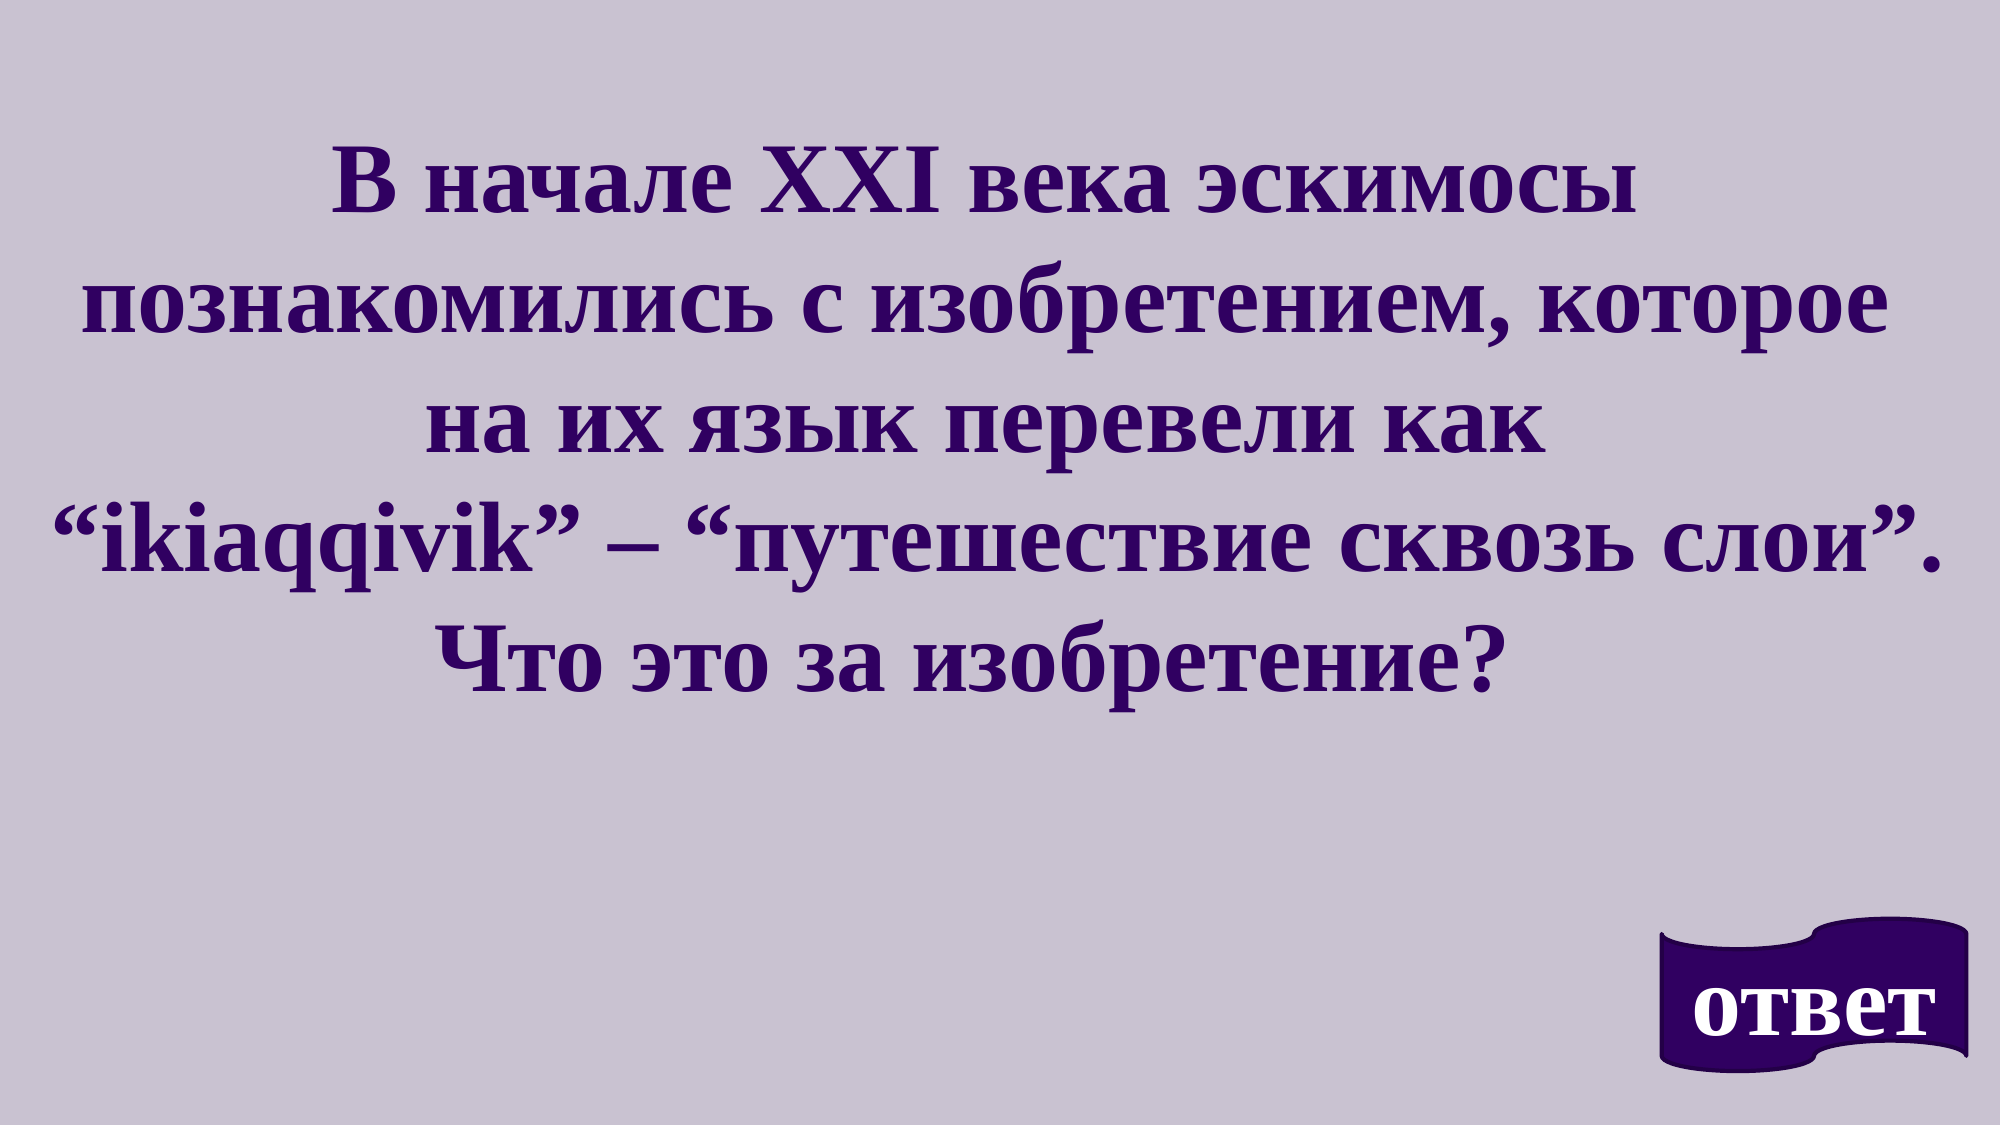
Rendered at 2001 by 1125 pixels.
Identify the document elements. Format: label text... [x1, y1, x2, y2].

text_box В начале XXI века эскимосы познакомились с изобретением, которое на их язык перевели как “ikiaqqivik” – “путешествие сквозь слои”. Что это за изобретение? [0, 104, 1972, 720]
text_box ответ [1659, 916, 1969, 1074]
